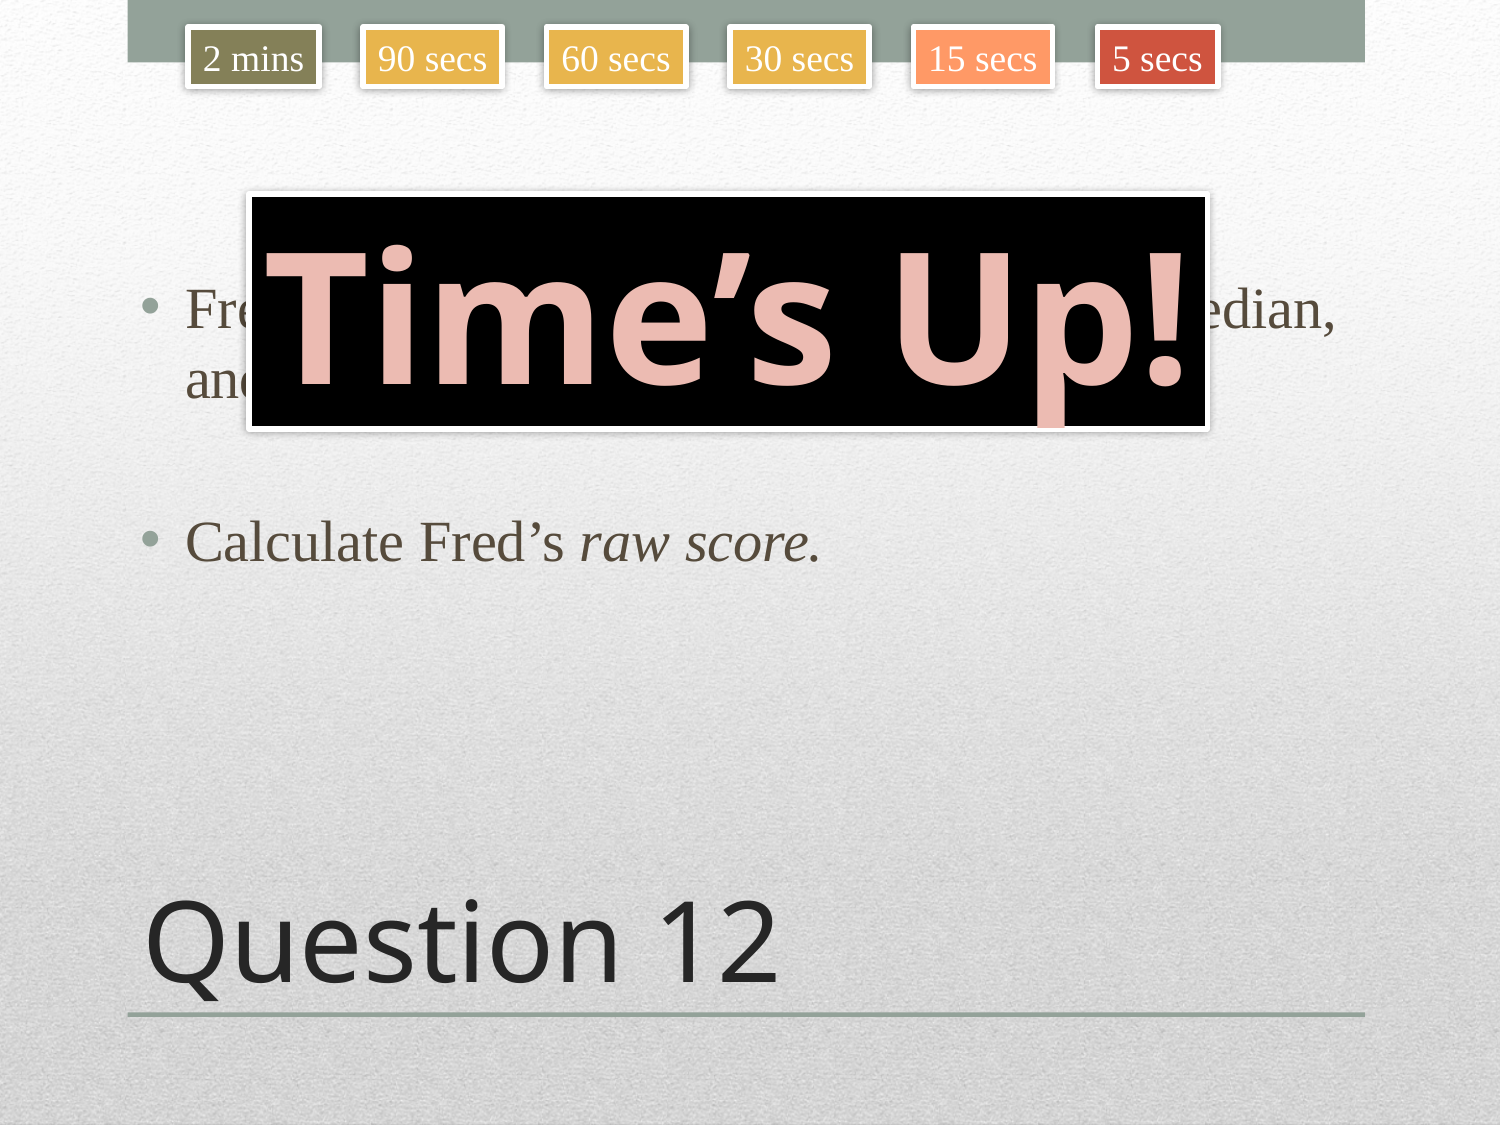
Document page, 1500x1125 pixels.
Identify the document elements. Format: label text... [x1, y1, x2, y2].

text_box 15 secs [911, 24, 1055, 89]
list Fred’s z-score is 1.50. The sample mean, median, and mode are all 10. The variance is 16. Calculate Fred’s raw score. [125, 112, 1363, 813]
text_box 60 secs [544, 24, 689, 89]
text_box 30 secs [727, 24, 872, 89]
text_box 5 secs [1095, 24, 1221, 89]
text_box Time’s Up! [246, 191, 1210, 432]
text_box 90 secs [360, 24, 505, 89]
title Question 12 [127, 813, 1240, 1013]
text_box 2 mins [185, 24, 322, 89]
